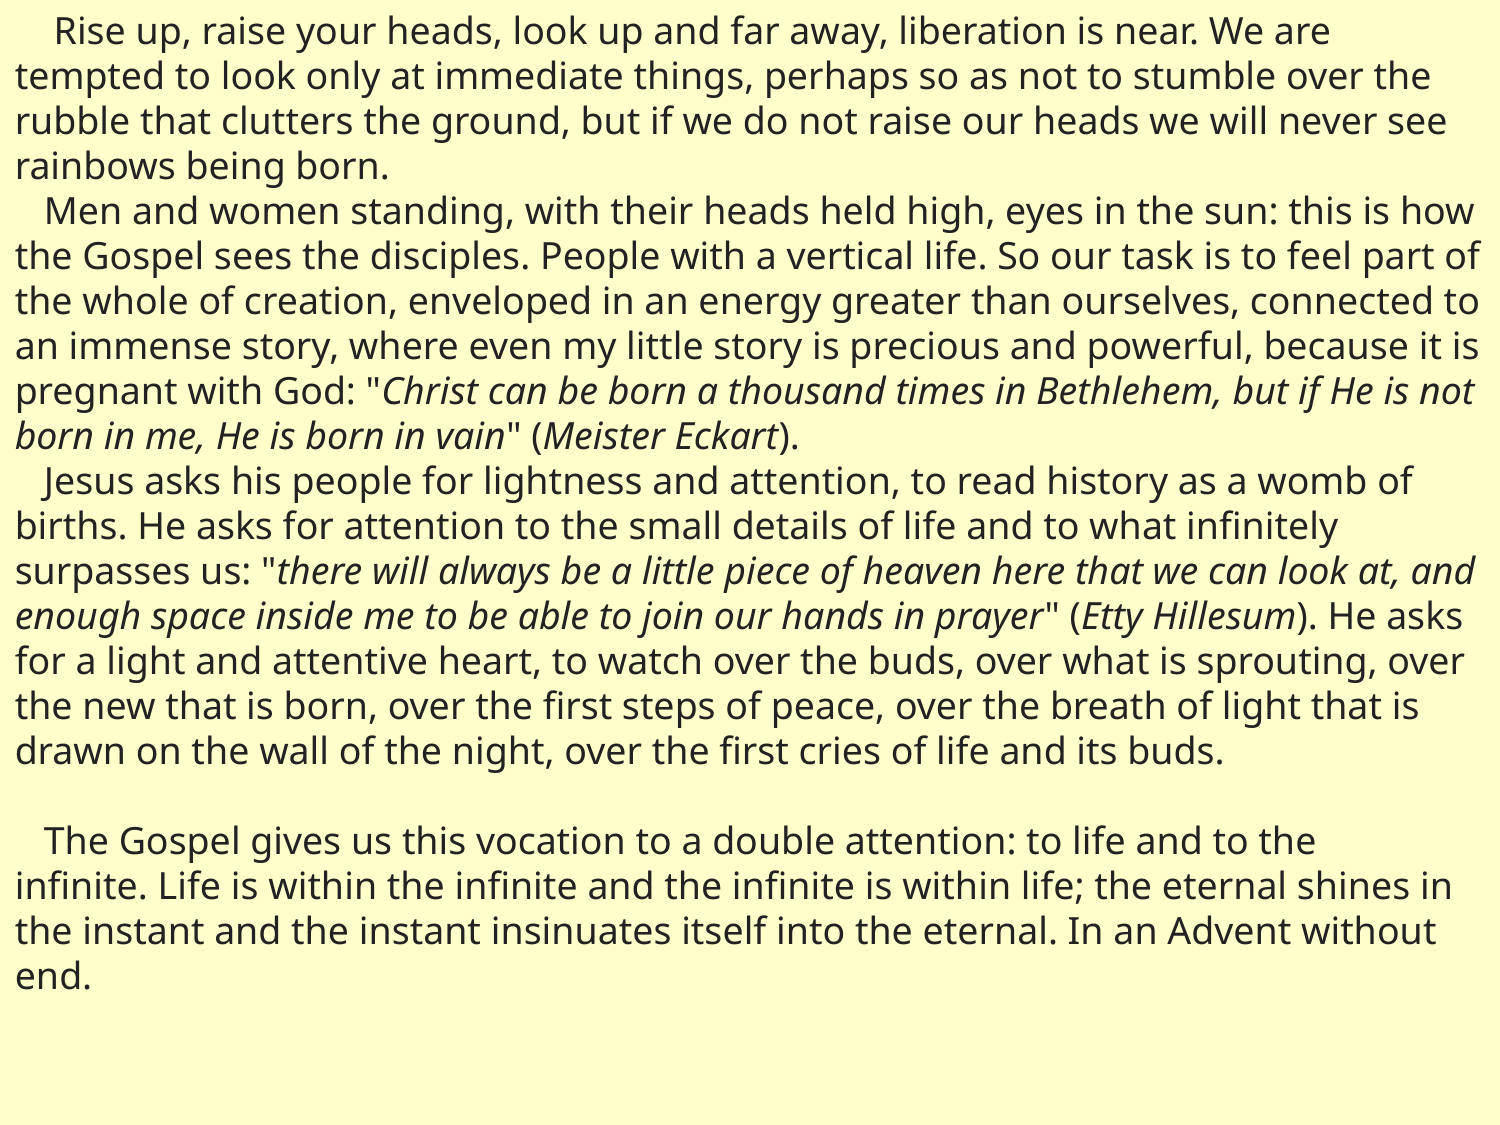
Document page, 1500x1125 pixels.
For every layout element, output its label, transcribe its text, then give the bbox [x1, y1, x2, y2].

text_box Rise up, raise your heads, look up and far away, liberation is near. We are tempted to look only at immediate things, perhaps so as not to stumble over the rubble that clutters the ground, but if we do not raise our heads we will never see rainbows being born. Men and women standing, with their heads held high, eyes in the sun: this is how the Gospel sees the disciples. People with a vertical life. So our task is to feel part of the whole of creation, enveloped in an energy greater than ourselves, connected to an immense story, where even my little story is precious and powerful, because it is pregnant with God: "Christ can be born a thousand times in Bethlehem, but if He is not born in me, He is born in vain" (Meister Eckart). Jesus asks his people for lightness and attention, to read history as a womb of births. He asks for attention to the small details of life and to what infinitely surpasses us: "there will always be a little piece of heaven here that we can look at, and enough space inside me to be able to join our hands in prayer" (Etty Hillesum). He asks for a light and attentive heart, to watch over the buds, over what is sprouting, over the new that is born, over the first steps of peace, over the breath of light that is drawn on the wall of the night, over the first cries of life and its buds. The Gospel gives us this vocation to a double attention: to life and to the infinite. Life is within the infinite and the infinite is within life; the eternal shines in the instant and the instant insinuates itself into the eternal. In an Advent without end. [0, 0, 1500, 1069]
